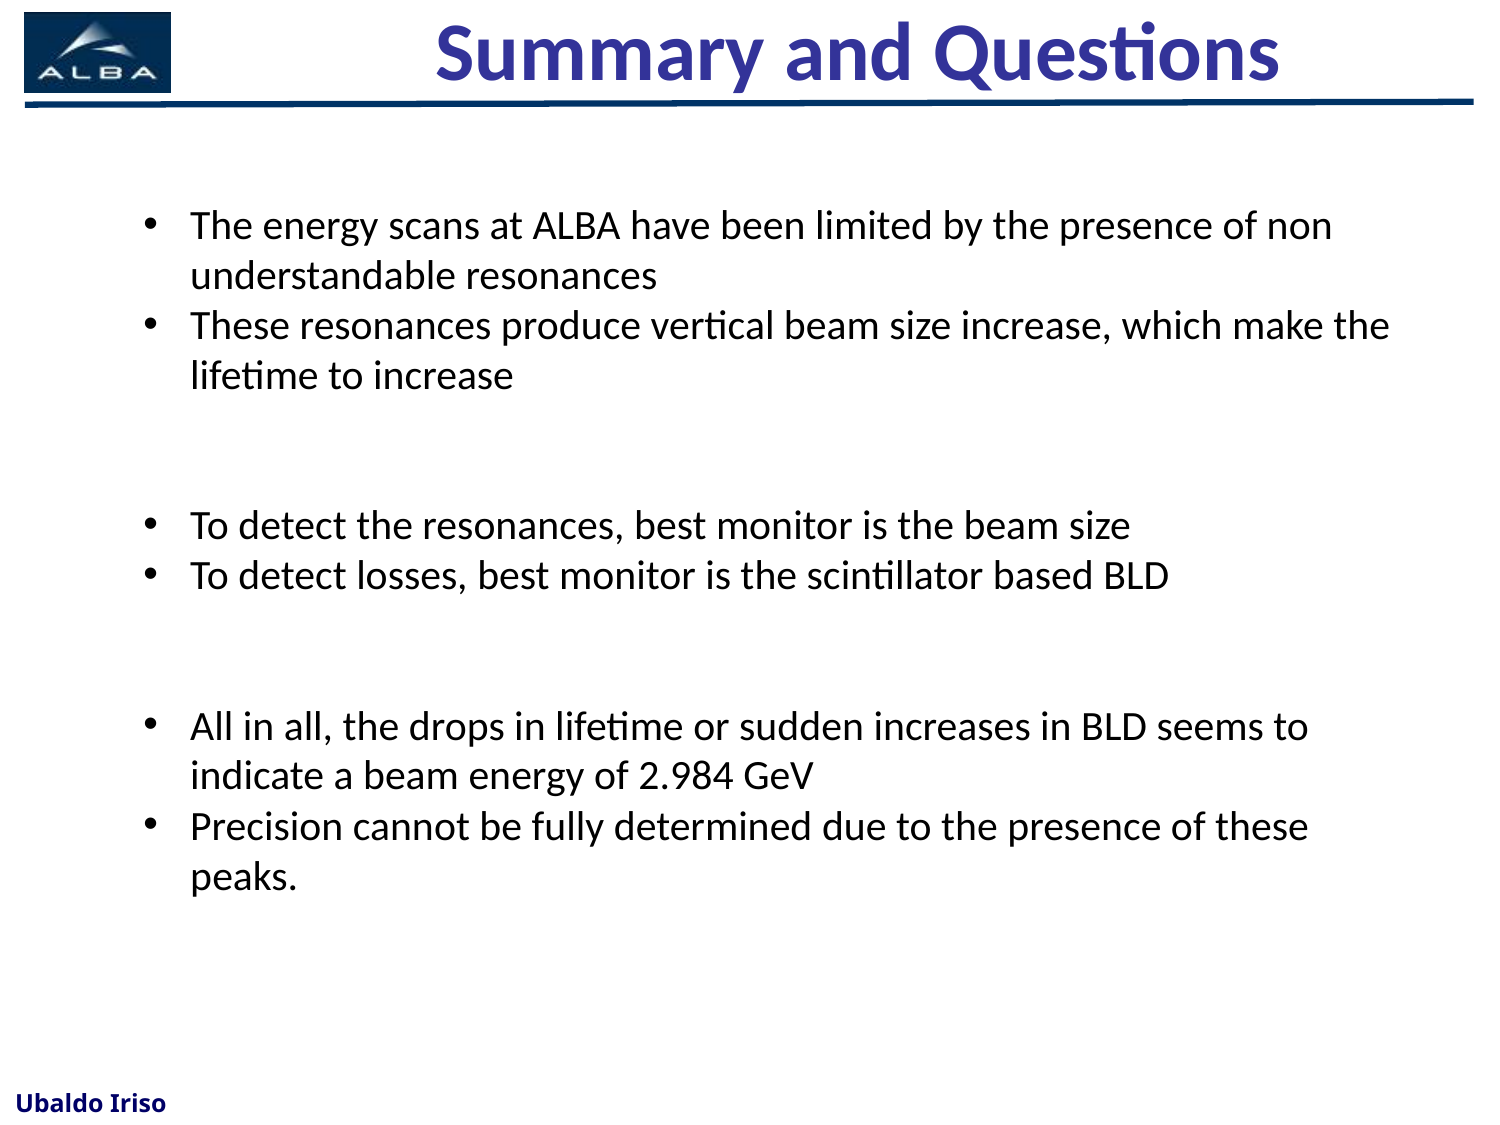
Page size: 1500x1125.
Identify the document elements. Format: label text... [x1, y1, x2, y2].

text_box Summary and Questions [421, 0, 1297, 104]
text_box The energy scans at ALBA have been limited by the presence of non understandable resonances These resonances produce vertical beam size increase, which make the lifetime to increase To detect the resonances, best monitor is the beam size To detect losses, best monitor is the scintillator based BLD All in all, the drops in lifetime or sudden increases in BLD seems to indicate a beam energy of 2.984 GeV Precision cannot be fully determined due to the presence of these peaks. [128, 190, 1425, 906]
picture [24, 12, 171, 93]
footer Ubaldo Iriso [0, 1079, 250, 1120]
